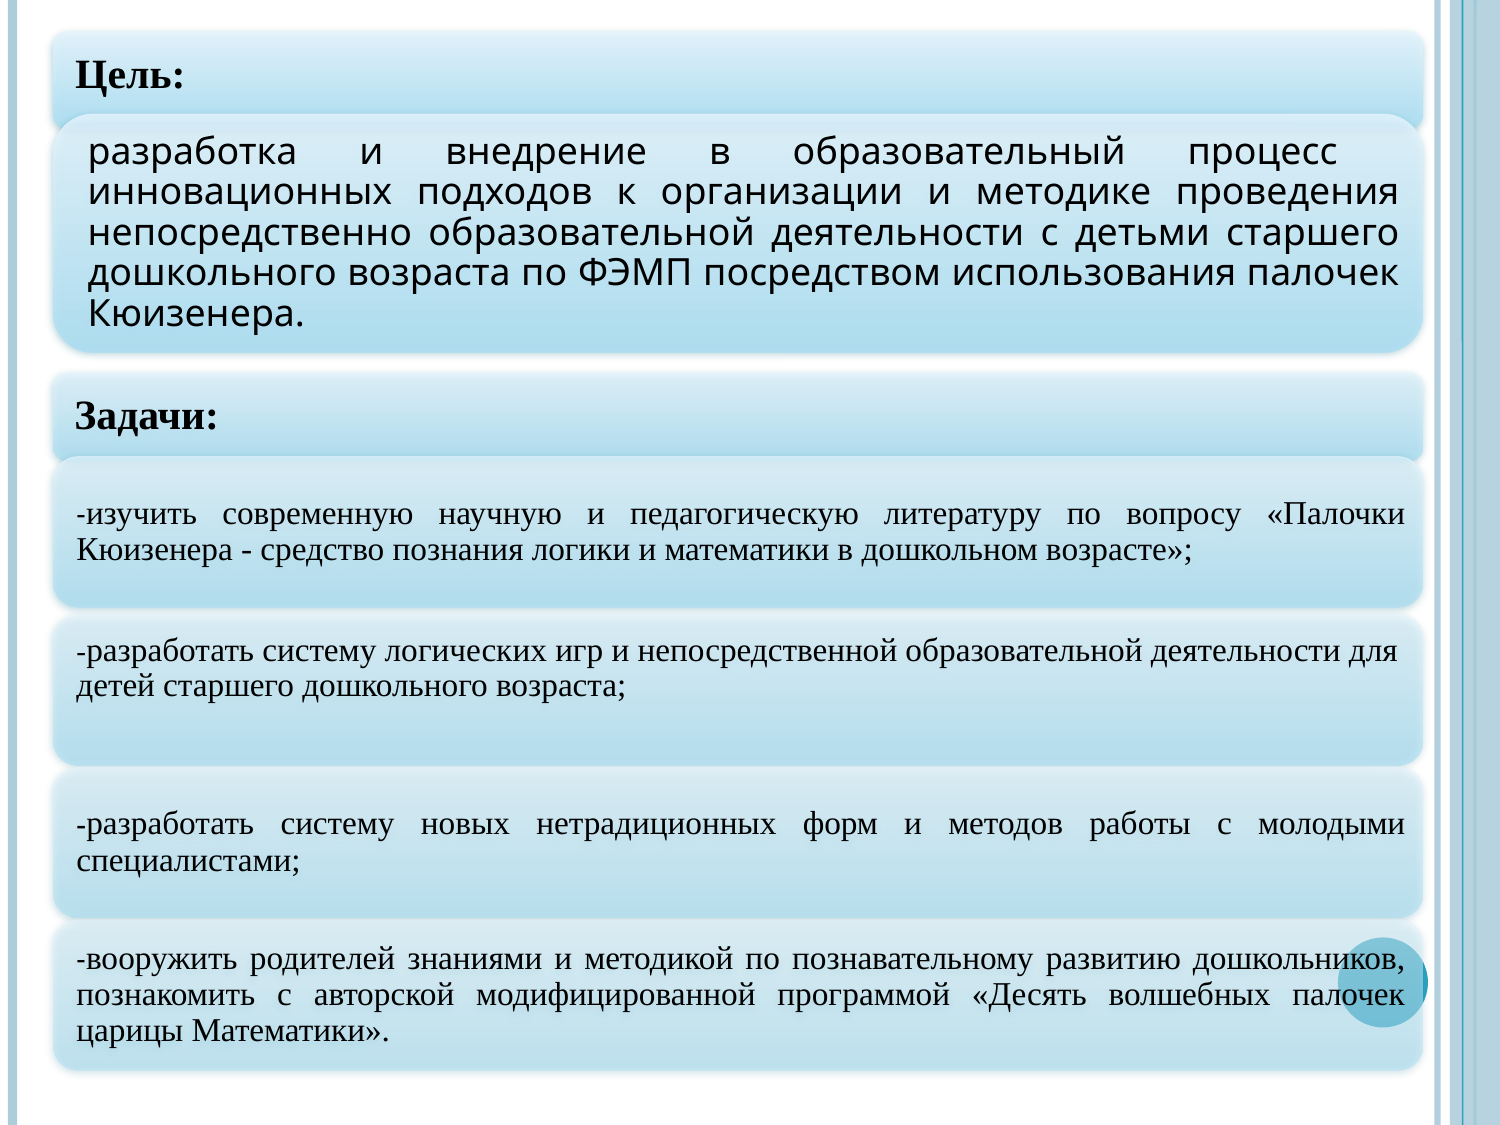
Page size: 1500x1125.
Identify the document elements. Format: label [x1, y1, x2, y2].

text_box [52, 30, 1424, 1071]
